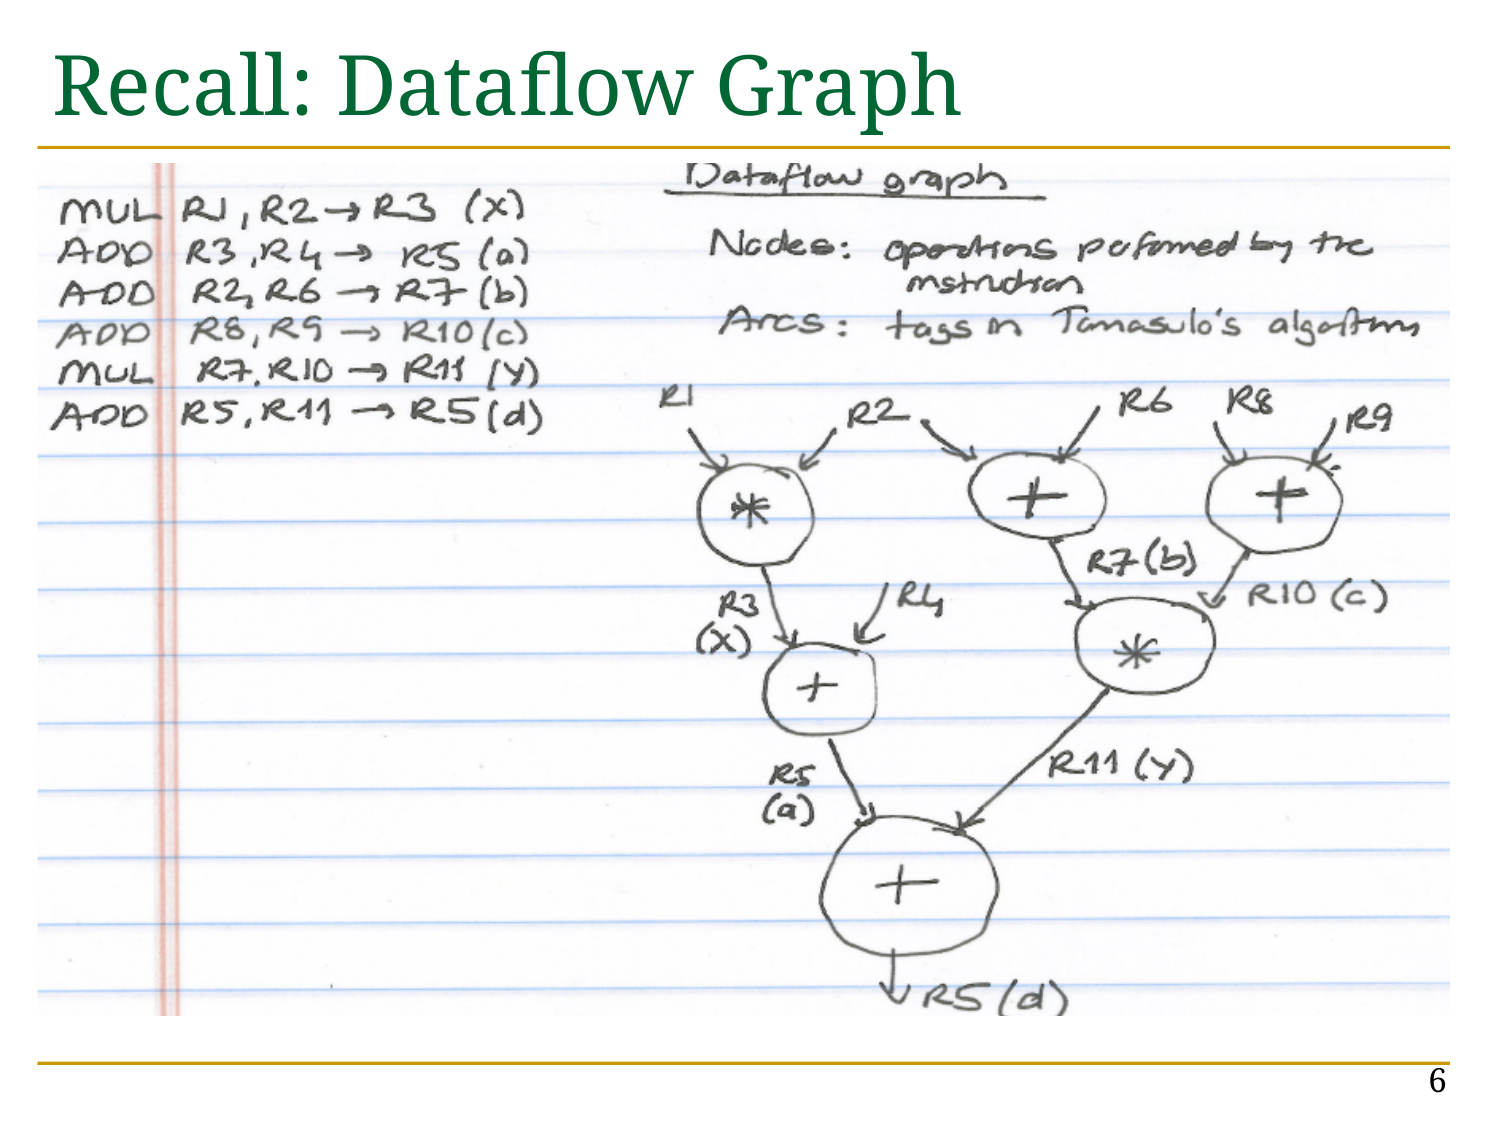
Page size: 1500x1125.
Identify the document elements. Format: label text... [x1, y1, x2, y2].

slide_number 6 [1111, 1036, 1462, 1112]
title Recall: Dataflow Graph [37, 24, 1450, 162]
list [37, 163, 1451, 1016]
